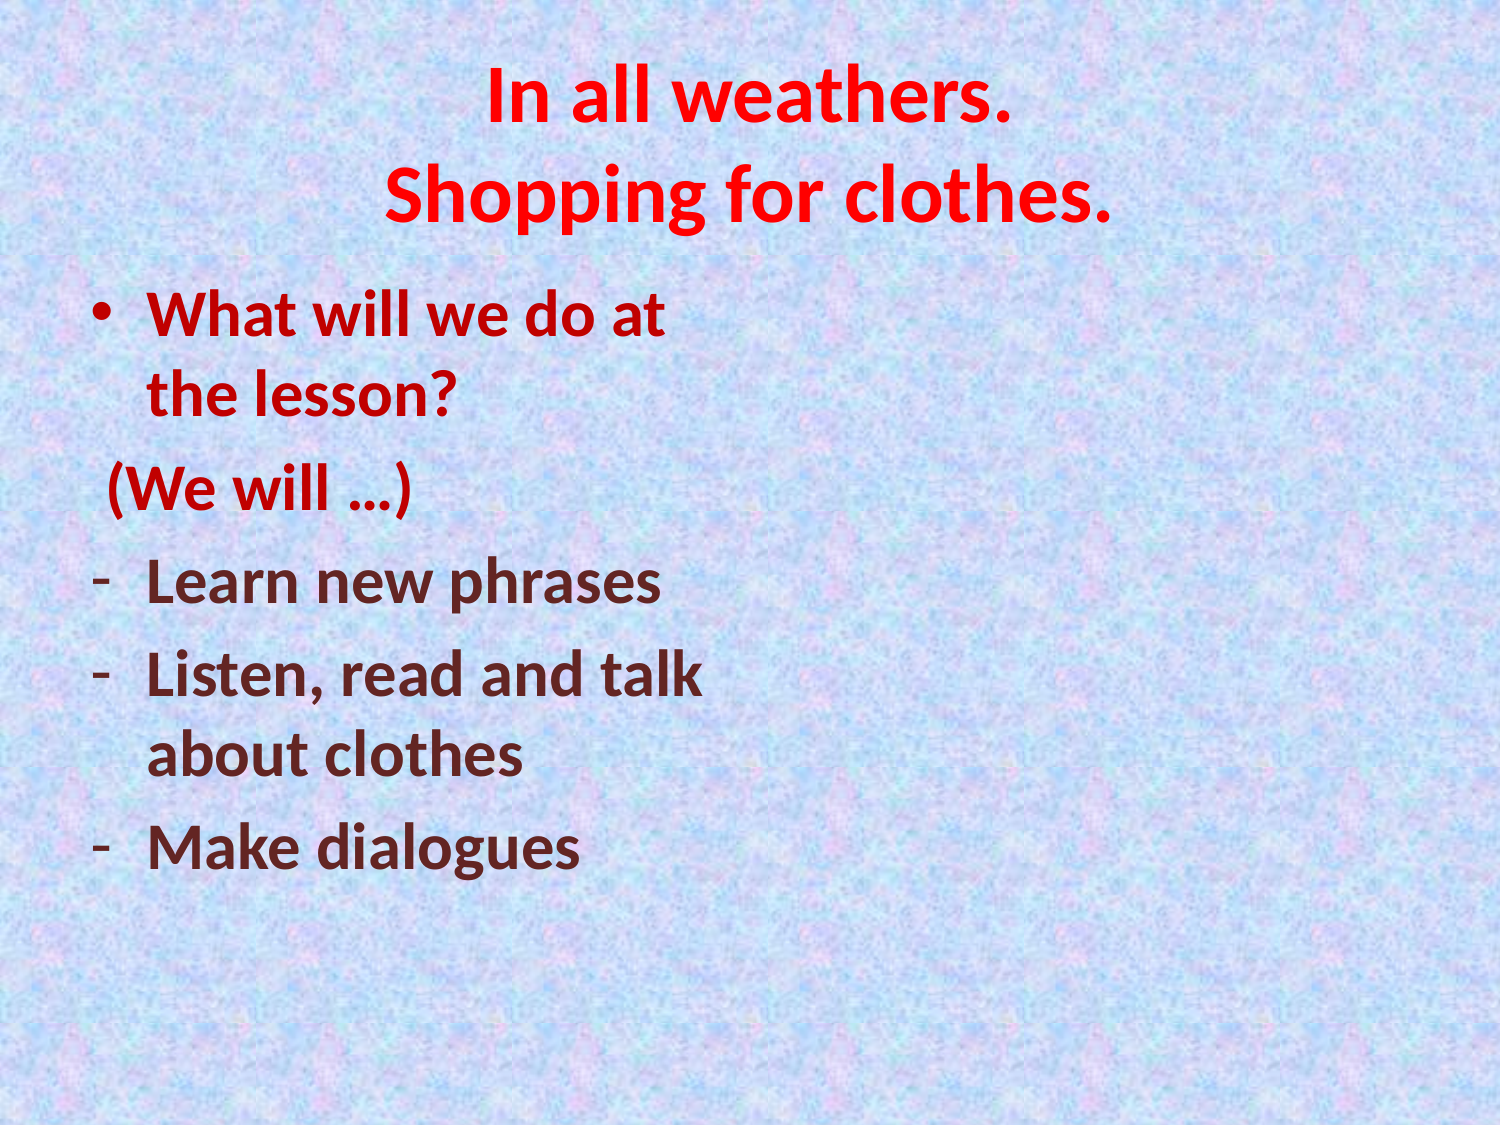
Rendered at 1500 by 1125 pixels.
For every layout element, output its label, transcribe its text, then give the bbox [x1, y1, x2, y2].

list What will we do at the lesson? (We will …) Learn new phrases Listen, read and talk about clothes Make dialogues [74, 262, 738, 1006]
picture [0, 0, 1500, 1125]
title In all weathers. Shopping for clothes. [74, 44, 1426, 233]
